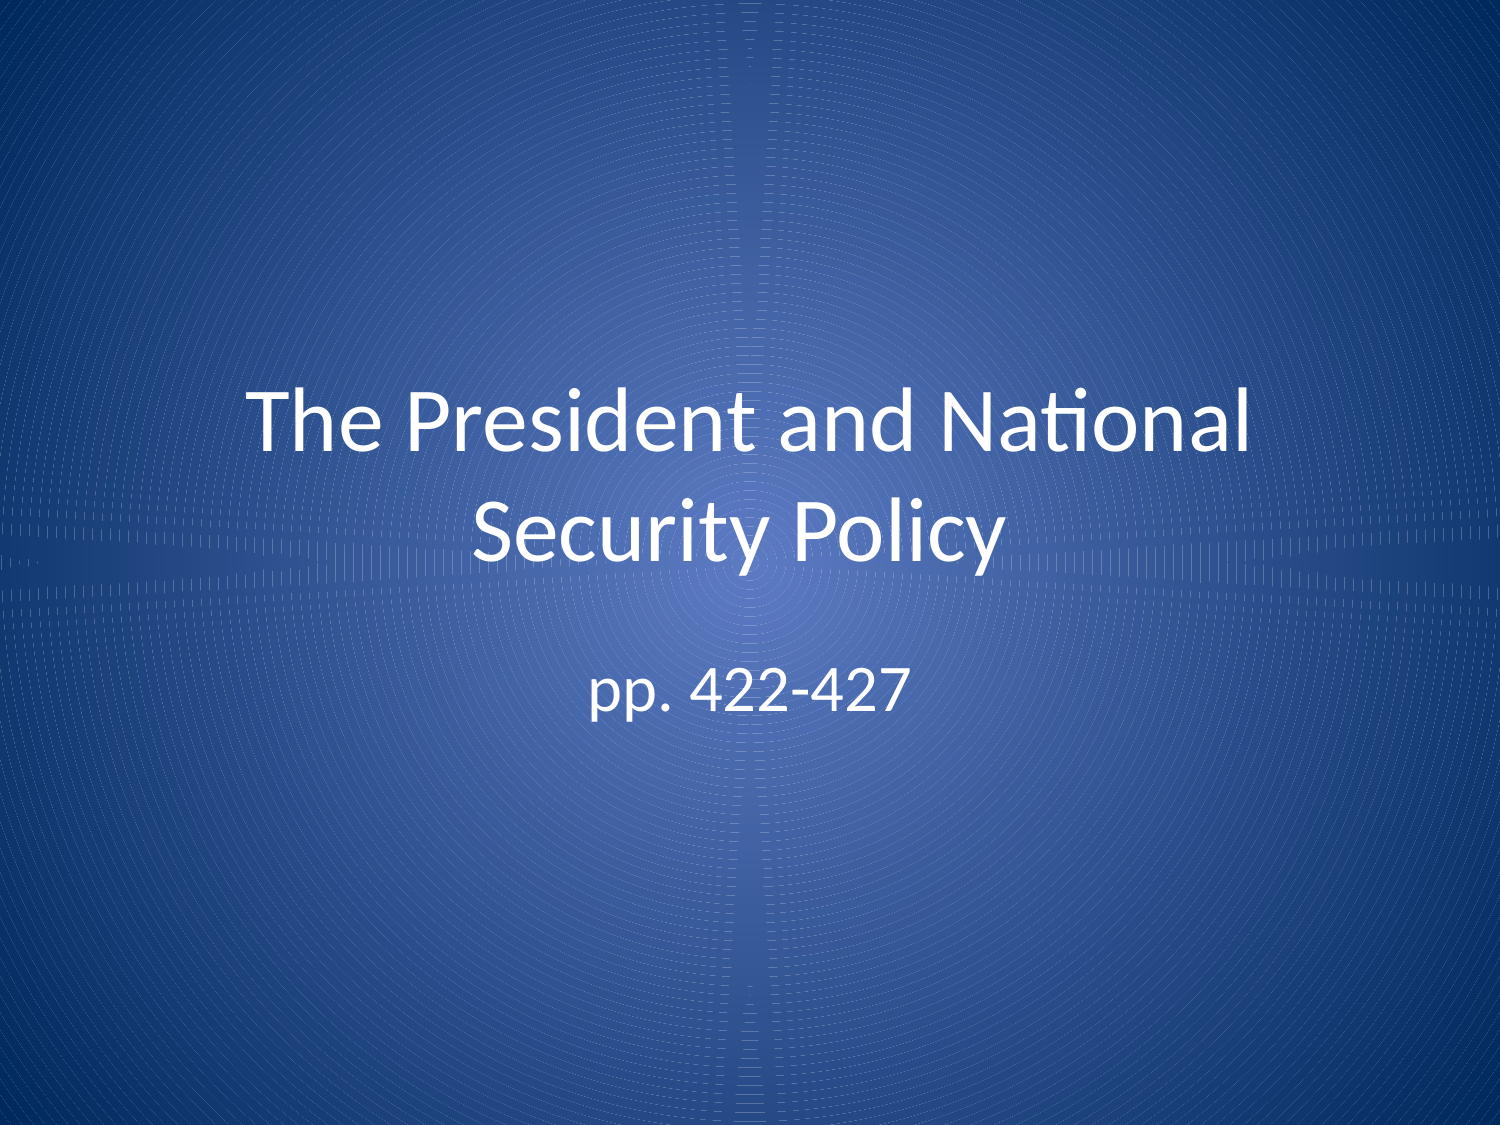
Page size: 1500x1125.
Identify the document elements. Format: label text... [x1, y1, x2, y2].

title The President and National Security Policy [112, 349, 1388, 591]
subtitle pp. 422-427 [225, 637, 1275, 925]
